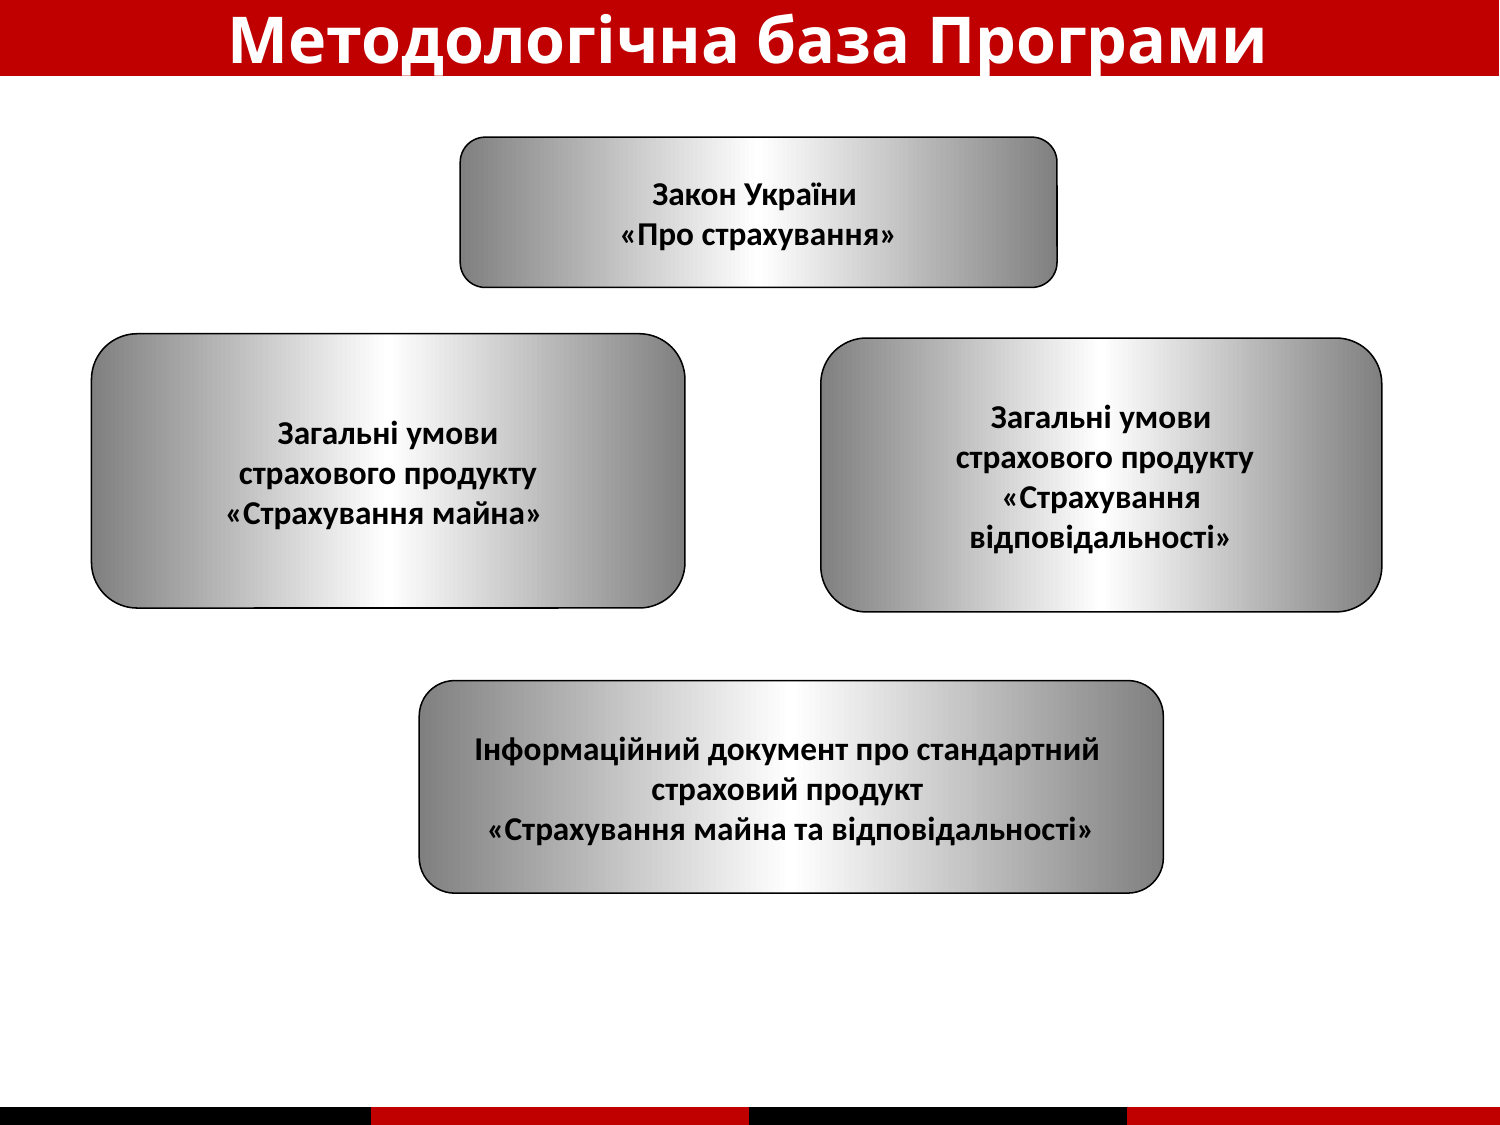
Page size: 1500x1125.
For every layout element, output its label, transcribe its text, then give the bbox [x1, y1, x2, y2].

text_box Закон України «Про страхування» [460, 137, 1058, 288]
text_box Загальні умови страхового продукту «Страхування відповідальності» [820, 338, 1382, 612]
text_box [0, 1107, 1500, 1125]
text_box Загальні умови страхового продукту «Страхування майна» [91, 333, 685, 609]
text_box [0, 0, 1499, 76]
text_box Методологічна база Програми [28, 3, 1467, 91]
text_box Інформаційний документ про стандартний страховий продукт «Страхування майна та відповідальності» [419, 680, 1164, 894]
